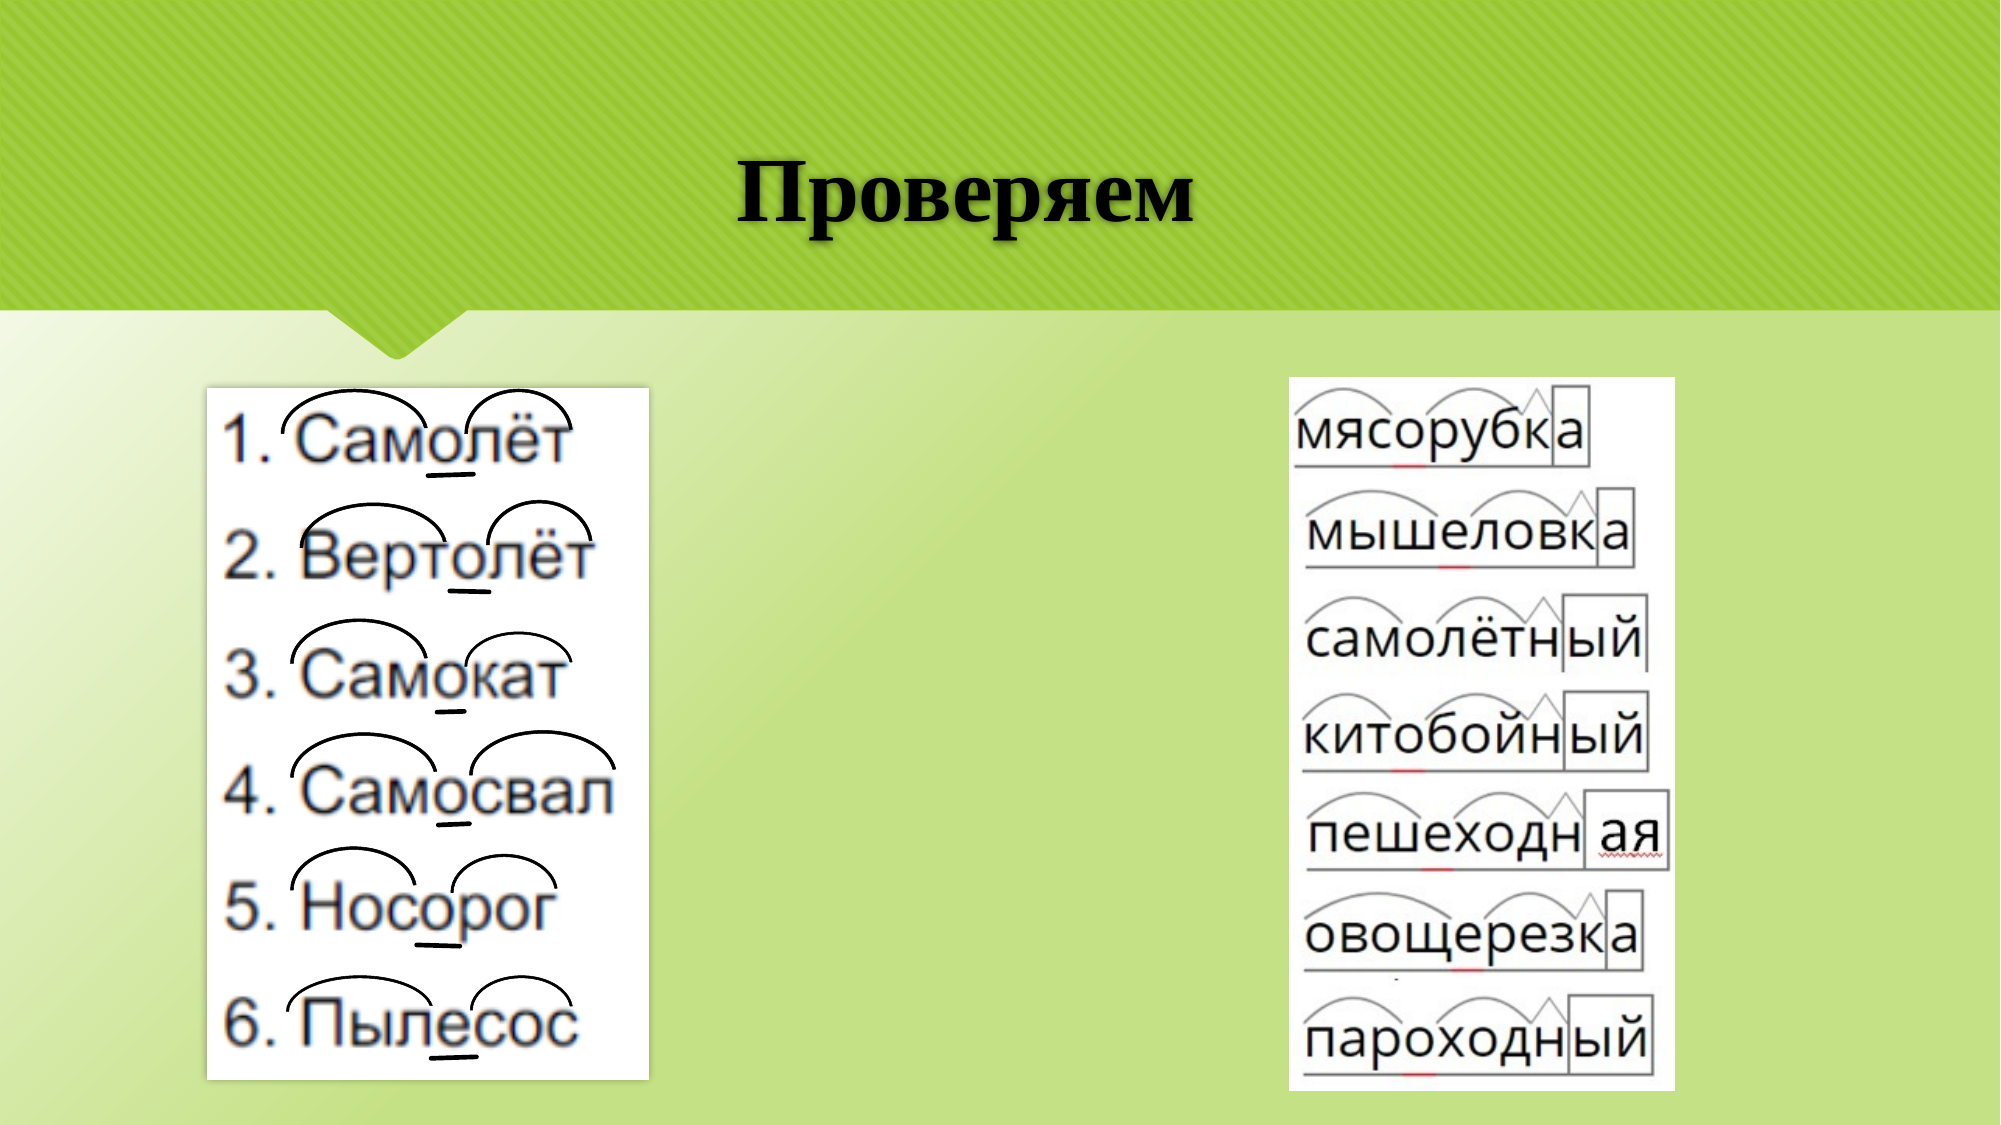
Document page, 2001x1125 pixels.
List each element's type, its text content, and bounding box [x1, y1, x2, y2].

picture [1288, 377, 1675, 1092]
title Проверяем [68, 36, 1866, 247]
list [207, 388, 649, 1080]
